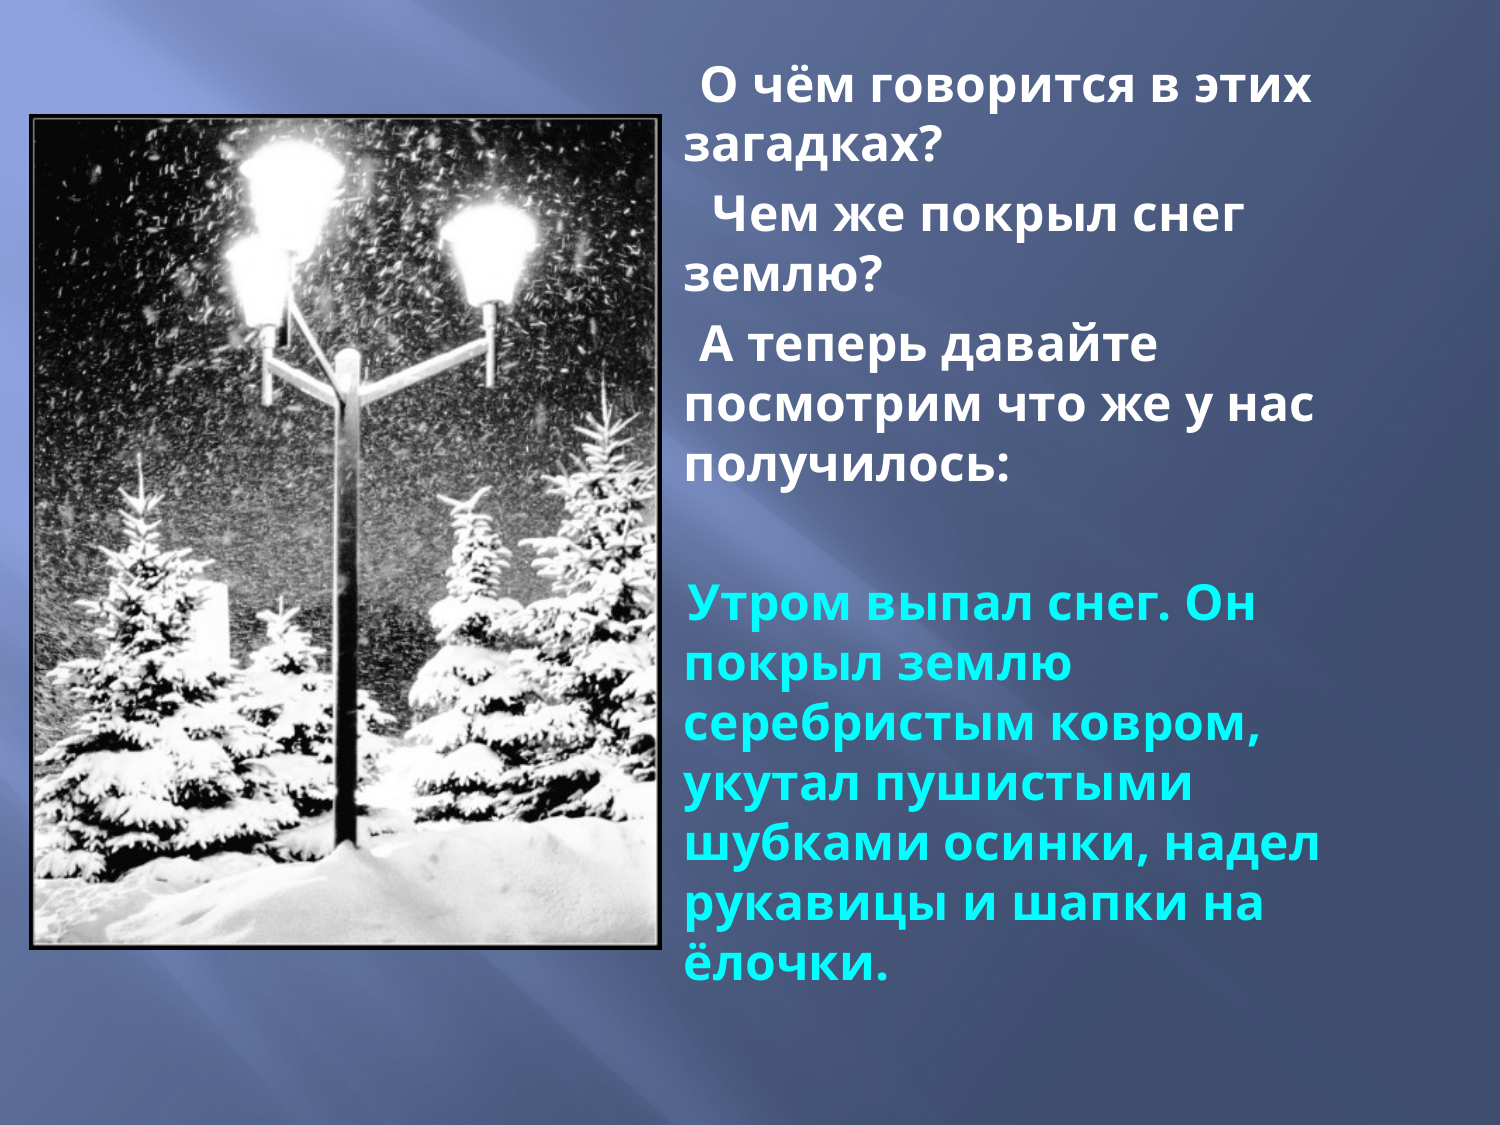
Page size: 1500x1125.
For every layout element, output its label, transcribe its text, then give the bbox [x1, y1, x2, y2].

list О чём говорится в этих загадках? Чем же покрыл снег землю? А теперь давайте посмотрим что же у нас получилось: Утром выпал снег. Он покрыл землю серебристым ковром, укутал пушистыми шубками осинки, надел рукавицы и шапки на ёлочки. [586, 44, 1425, 1005]
picture [29, 114, 662, 950]
